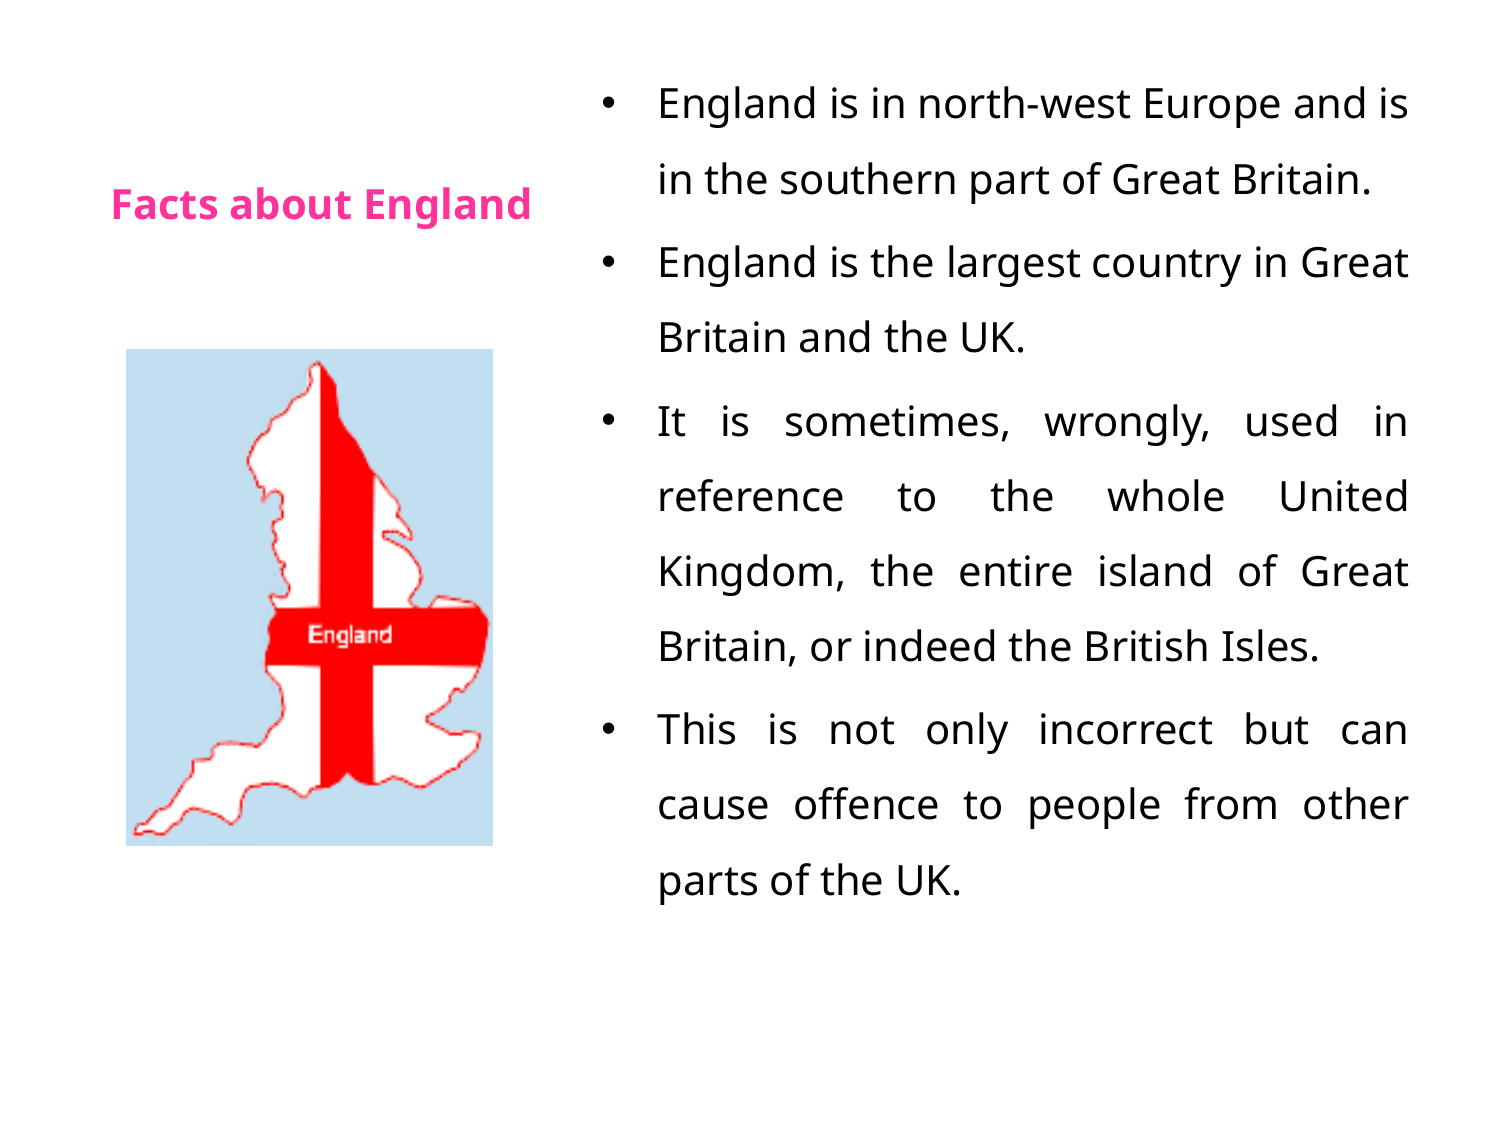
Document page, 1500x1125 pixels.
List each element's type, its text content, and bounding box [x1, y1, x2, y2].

title Facts about England [75, 44, 569, 236]
picture [126, 349, 494, 847]
list England is in north-west Europe and is in the southern part of Great Britain. England is the largest country in Great Britain and the UK. It is sometimes, wrongly, used in reference to the whole United Kingdom, the entire island of Great Britain, or indeed the British Isles. This is not only incorrect but can cause offence to people from other parts of the UK. [586, 44, 1425, 1005]
